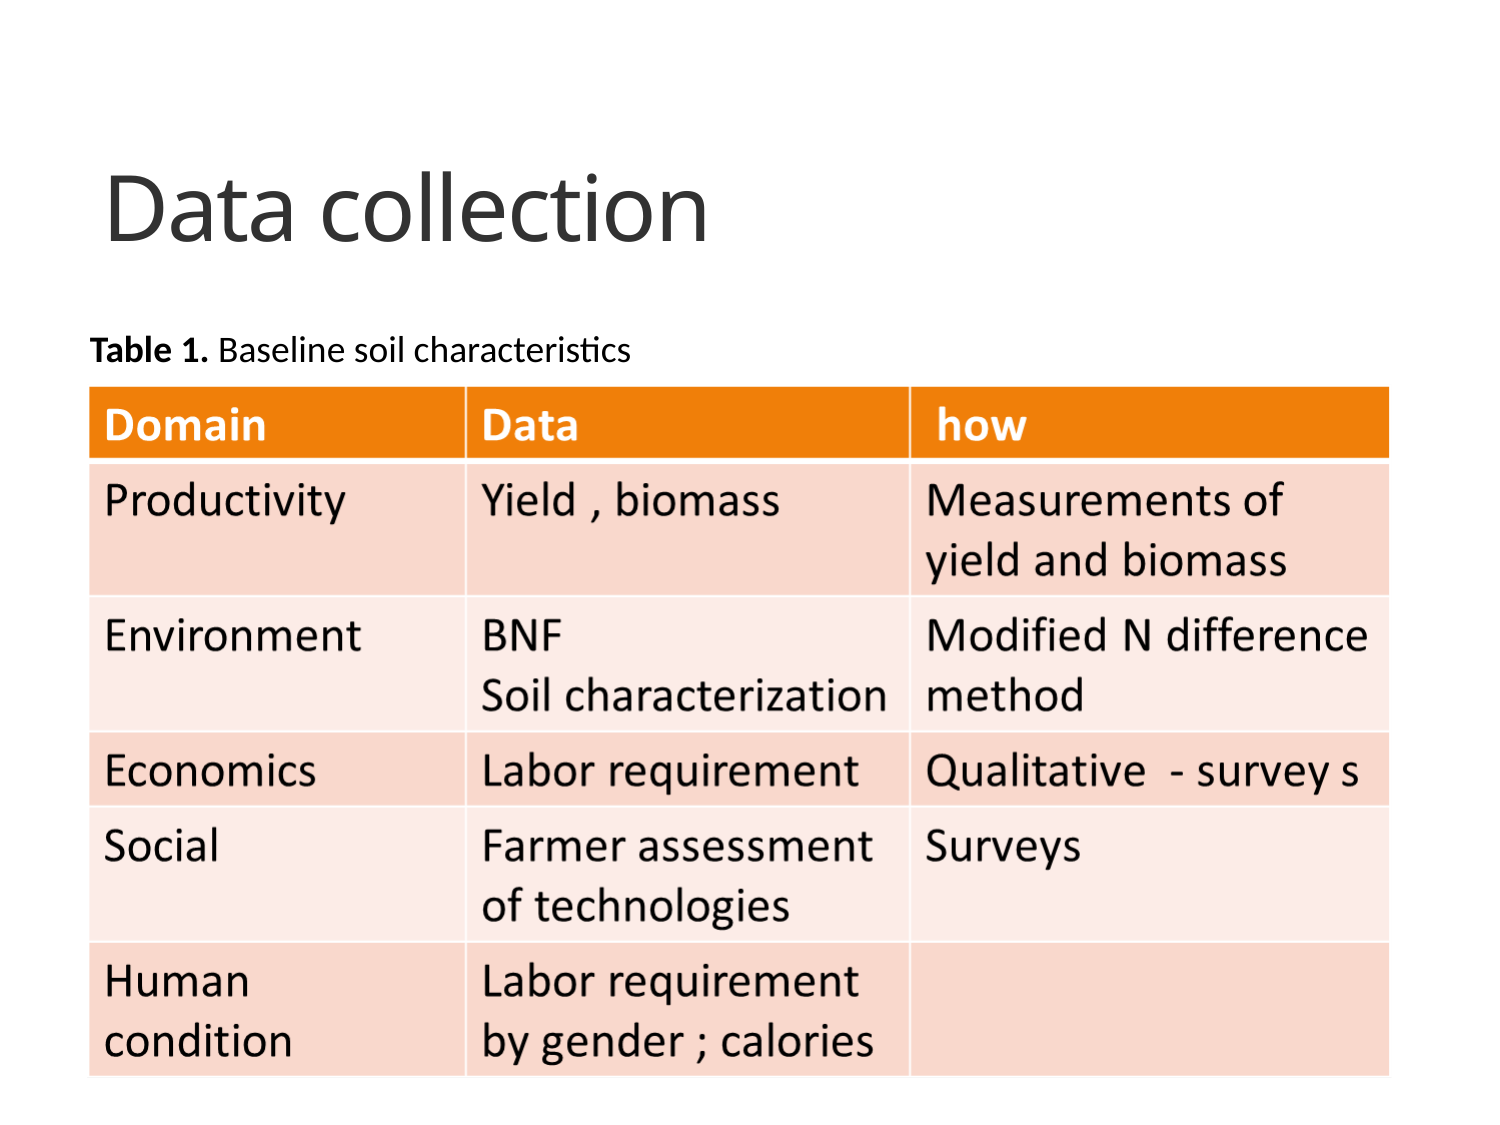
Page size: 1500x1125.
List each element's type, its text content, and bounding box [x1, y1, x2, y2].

title Data collection [87, 142, 1338, 293]
picture [87, 378, 1396, 1101]
text_box Table 1. Baseline soil characteristics [74, 317, 825, 378]
